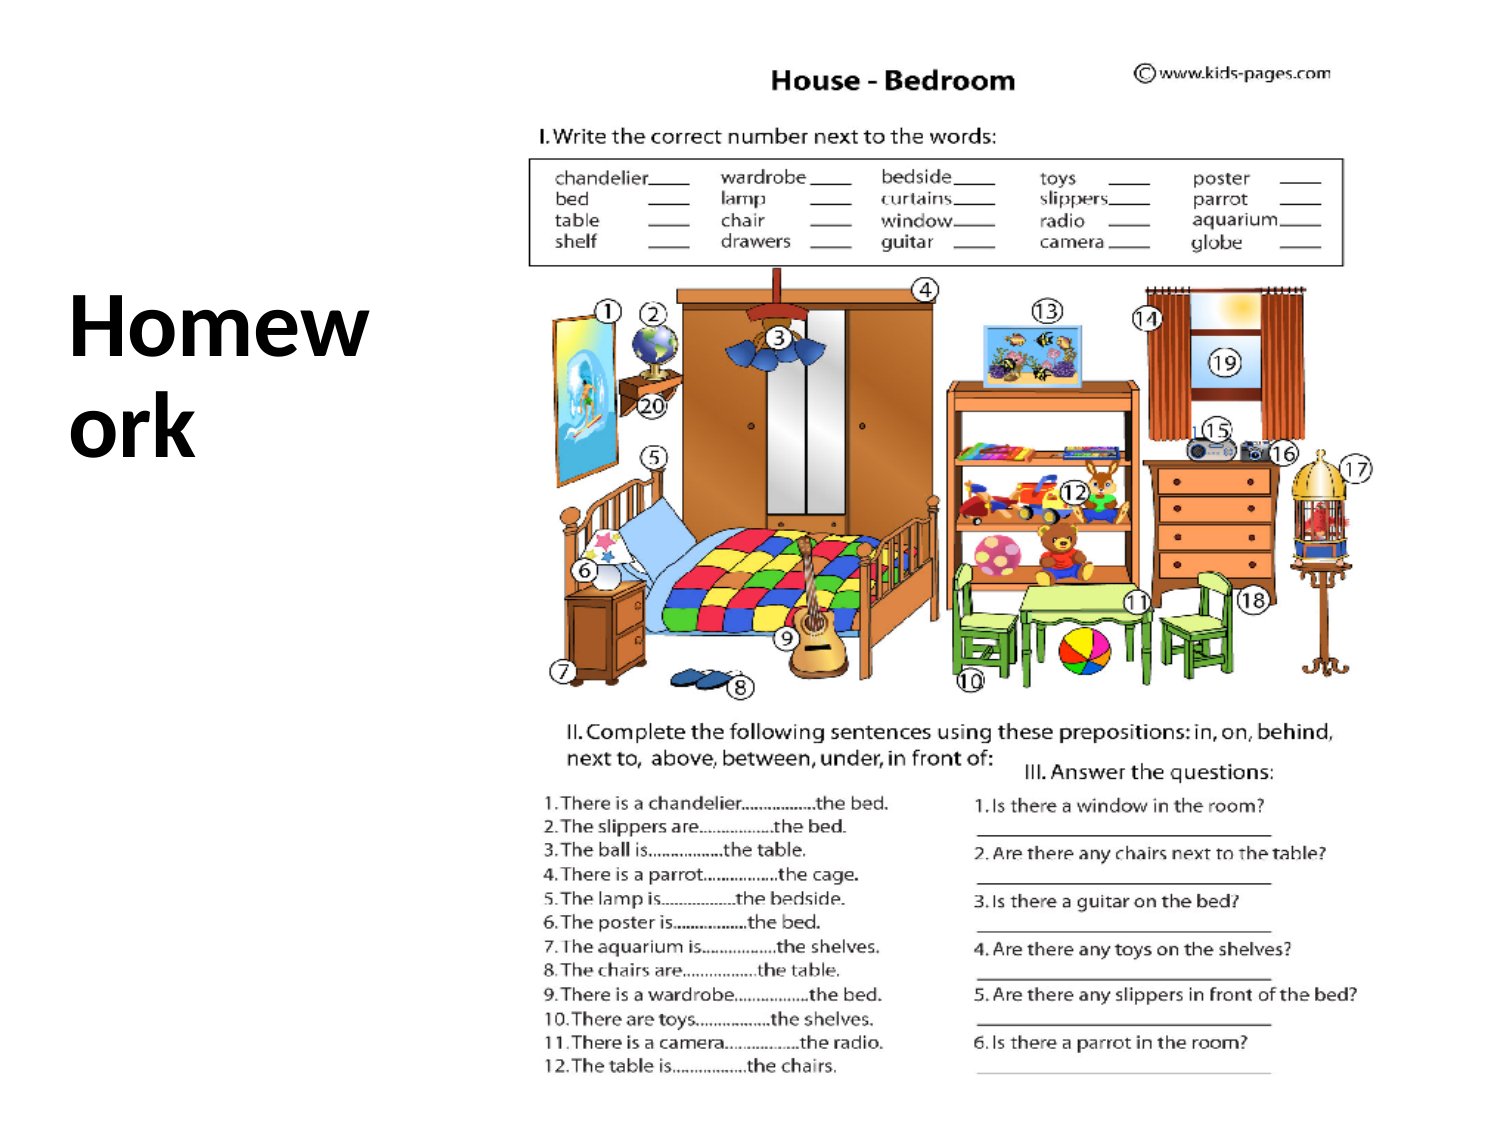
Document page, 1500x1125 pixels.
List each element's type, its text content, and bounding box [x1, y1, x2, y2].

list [501, 1, 1379, 1125]
title Homework [53, 268, 432, 486]
